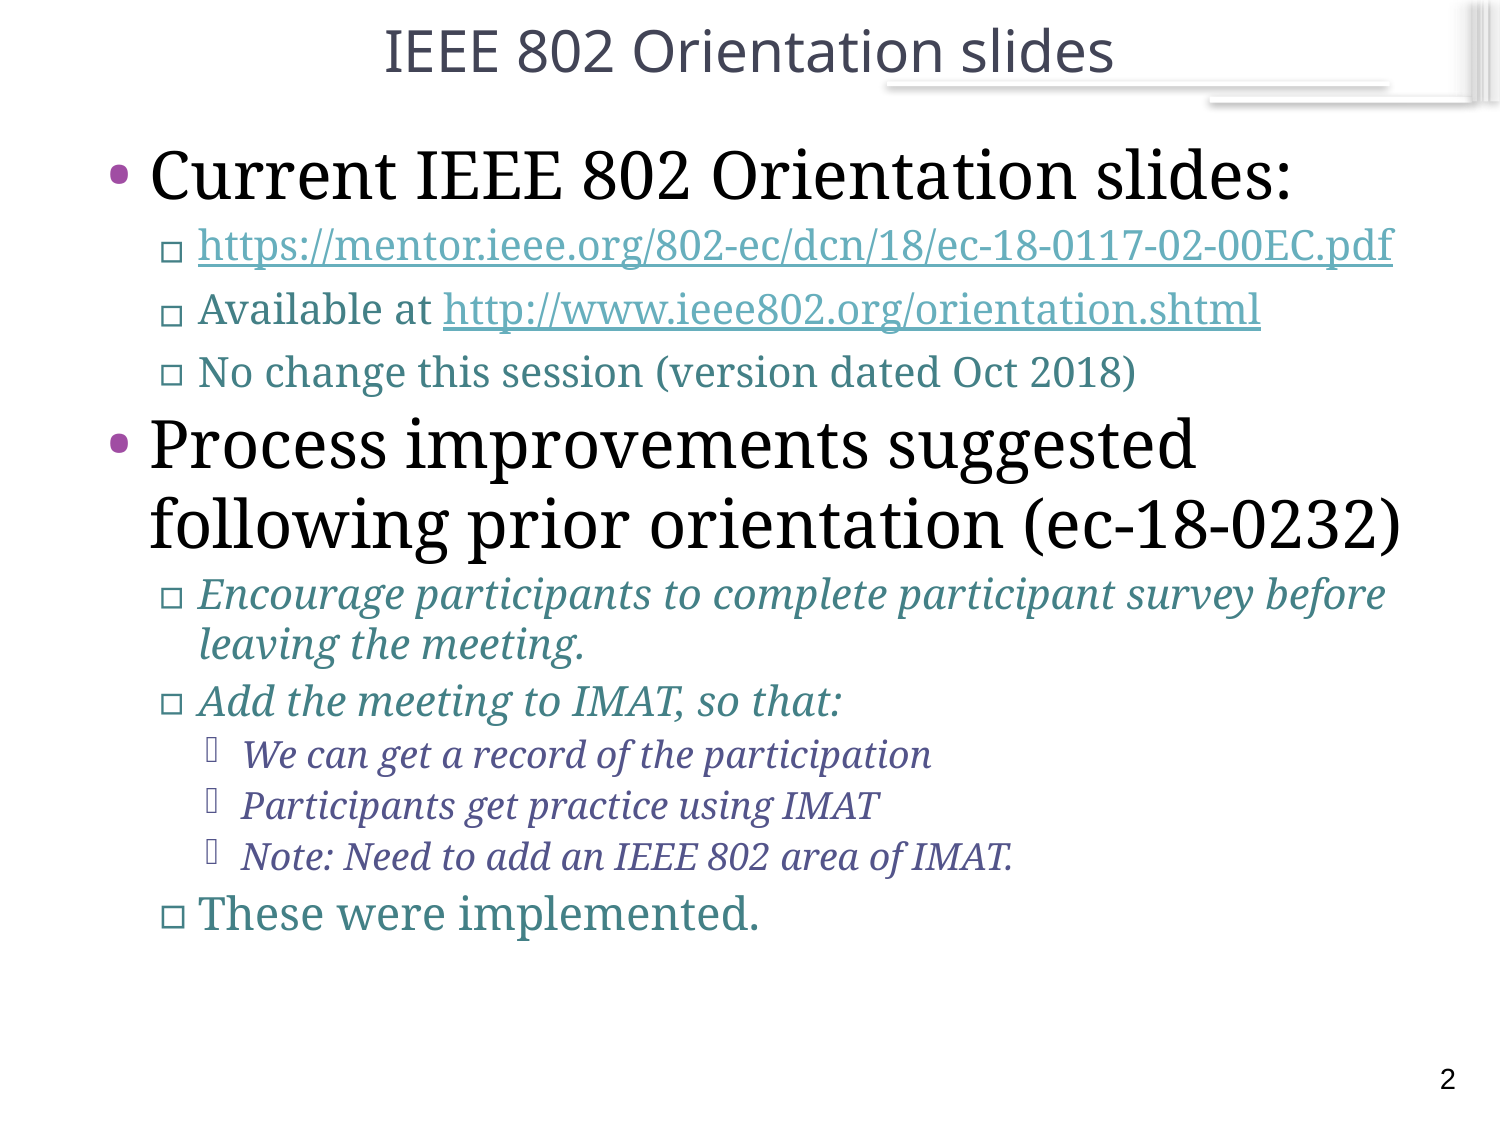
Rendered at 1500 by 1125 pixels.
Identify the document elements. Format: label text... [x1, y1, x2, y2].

list Current IEEE 802 Orientation slides: https://mentor.ieee.org/802-ec/dcn/18/ec-18-0117-02-00EC.pdf Available at http://www.ieee802.org/orientation.shtml No change this session (version dated Oct 2018) Process improvements suggested following prior orientation (ec-18-0232) Encourage participants to complete participant survey before leaving the meeting. Add the meeting to IMAT, so that: We can get a record of the participation Participants get practice using IMAT Note: Need to add an IEEE 802 area of IMAT. These were implemented. [75, 125, 1425, 1072]
title IEEE 802 Orientation slides [75, 7, 1425, 125]
